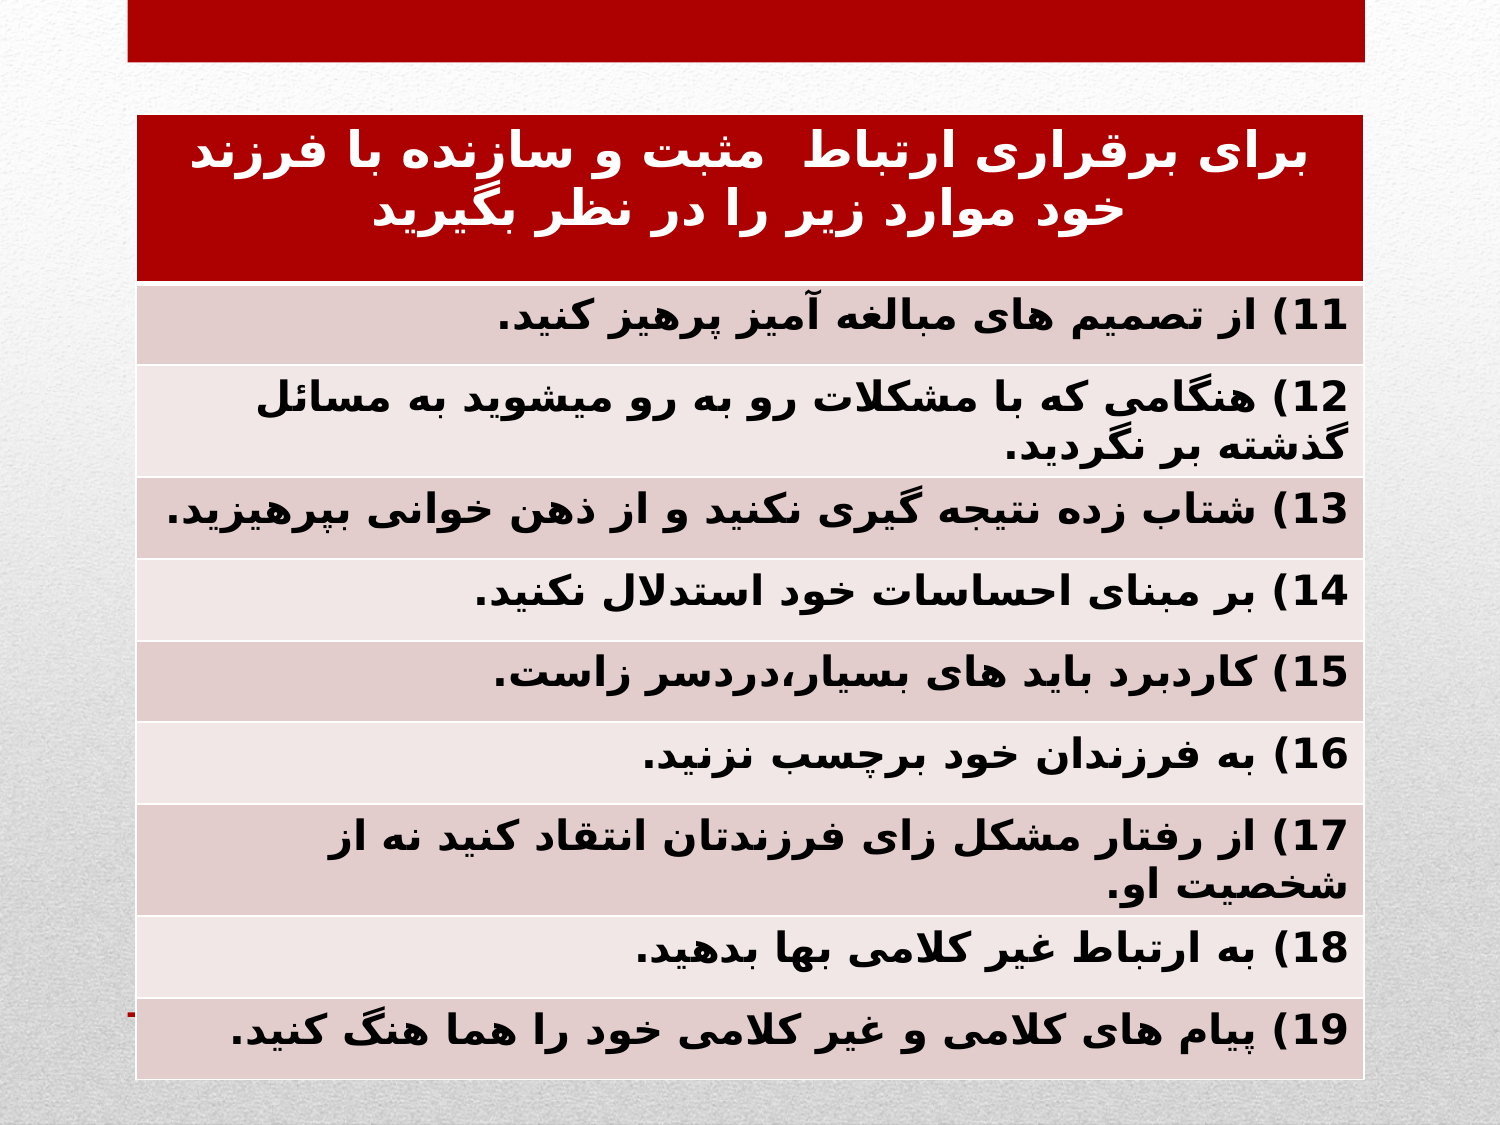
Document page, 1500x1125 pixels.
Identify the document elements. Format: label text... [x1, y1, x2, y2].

table_cell 13) شتاب زده نتیجه گیری نکنید و از ذهن خوانی بپرهیزید. [137, 478, 1363, 558]
table_cell 19) پیام های کلامی و غیر کلامی خود را هما هنگ کنید. [137, 999, 1363, 1079]
table_cell 17) از رفتار مشکل زای فرزندتان انتقاد کنید نه از شخصیت او. [137, 805, 1363, 915]
table_cell 16) به فرزندان خود برچسب نزنید. [137, 723, 1363, 803]
table_cell 15) کاردبرد باید های بسیار،دردسر زاست. [137, 642, 1363, 721]
table_cell 14) بر مبنای احساسات خود استدلال نکنید. [137, 560, 1363, 640]
table_cell 11) از تصمیم های مبالغه آمیز پرهیز کنید. [137, 286, 1363, 364]
table_header برای برقراری ارتباط مثبت و سازنده با فرزند خود موارد زیر را در نظر بگیرید [137, 115, 1363, 281]
table_cell 12) هنگامی که با مشکلات رو به رو میشوید به مسائل گذشته بر نگردید. [137, 366, 1363, 476]
table_cell 18) به ارتباط غیر کلامی بها بدهید. [137, 917, 1363, 997]
